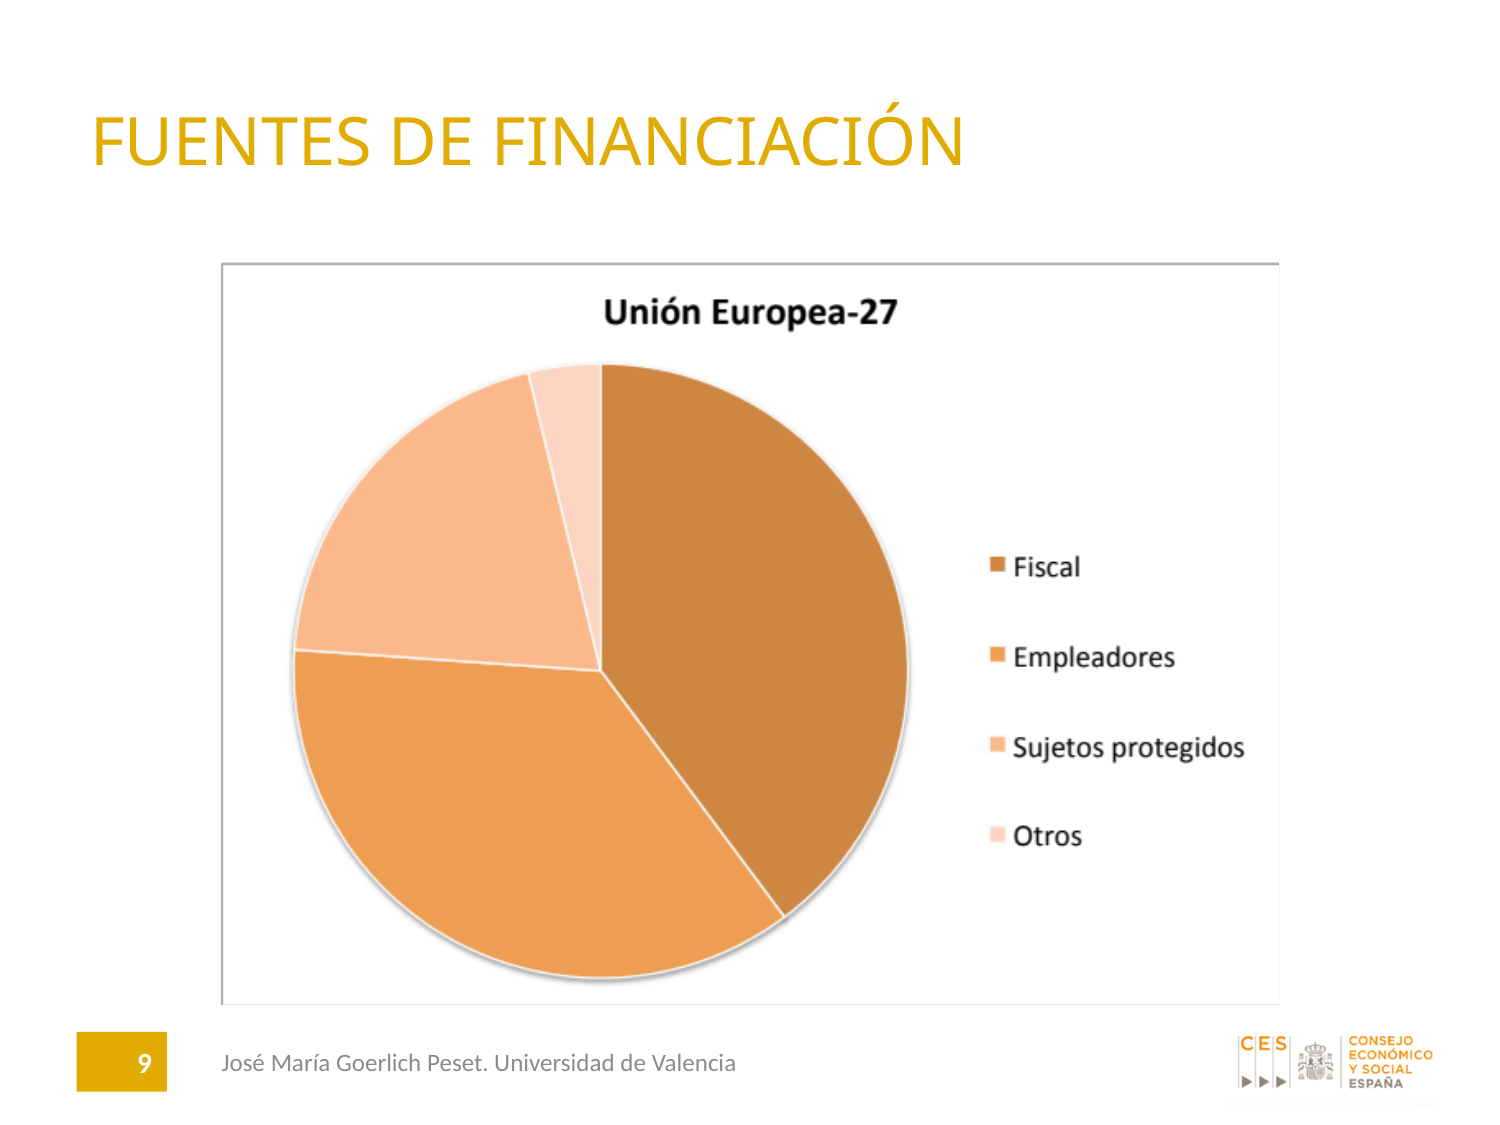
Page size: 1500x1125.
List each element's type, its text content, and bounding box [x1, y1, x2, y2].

title fuentes de financiación [75, 45, 1425, 233]
footer José María Goerlich Peset. Universidad de Valencia [206, 1031, 1211, 1092]
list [74, 262, 1426, 1006]
slide_number 9 [76, 1031, 167, 1092]
picture [1222, 1017, 1436, 1106]
